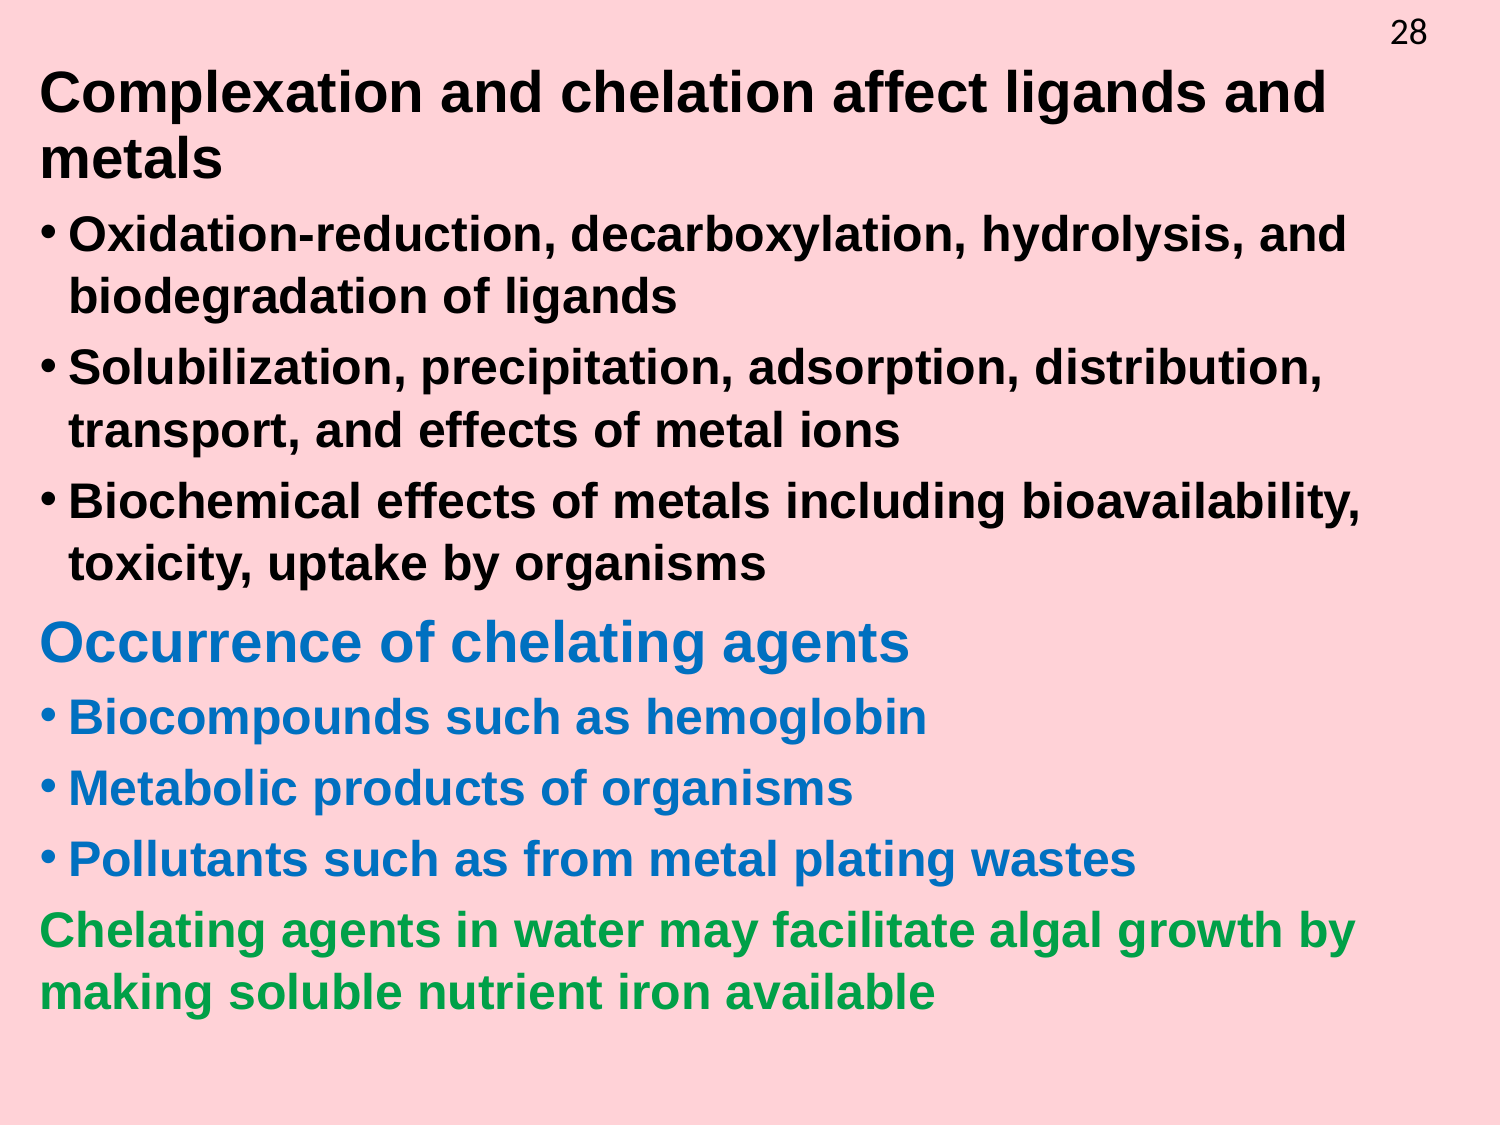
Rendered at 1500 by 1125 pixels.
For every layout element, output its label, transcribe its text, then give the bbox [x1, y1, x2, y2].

text_box Complexation and chelation affect ligands and metals Oxidation-reduction, decarboxylation, hydrolysis, and biodegradation of ligands Solubilization, precipitation, adsorption, distribution, transport, and effects of metal ions Biochemical effects of metals including bioavailability, toxicity, uptake by organisms Occurrence of chelating agents Biocompounds such as hemoglobin Metabolic products of organisms Pollutants such as from metal plating wastes Chelating agents in water may facilitate algal growth by making soluble nutrient iron available [24, 49, 1463, 1027]
text_box 28 [1374, 0, 1488, 60]
